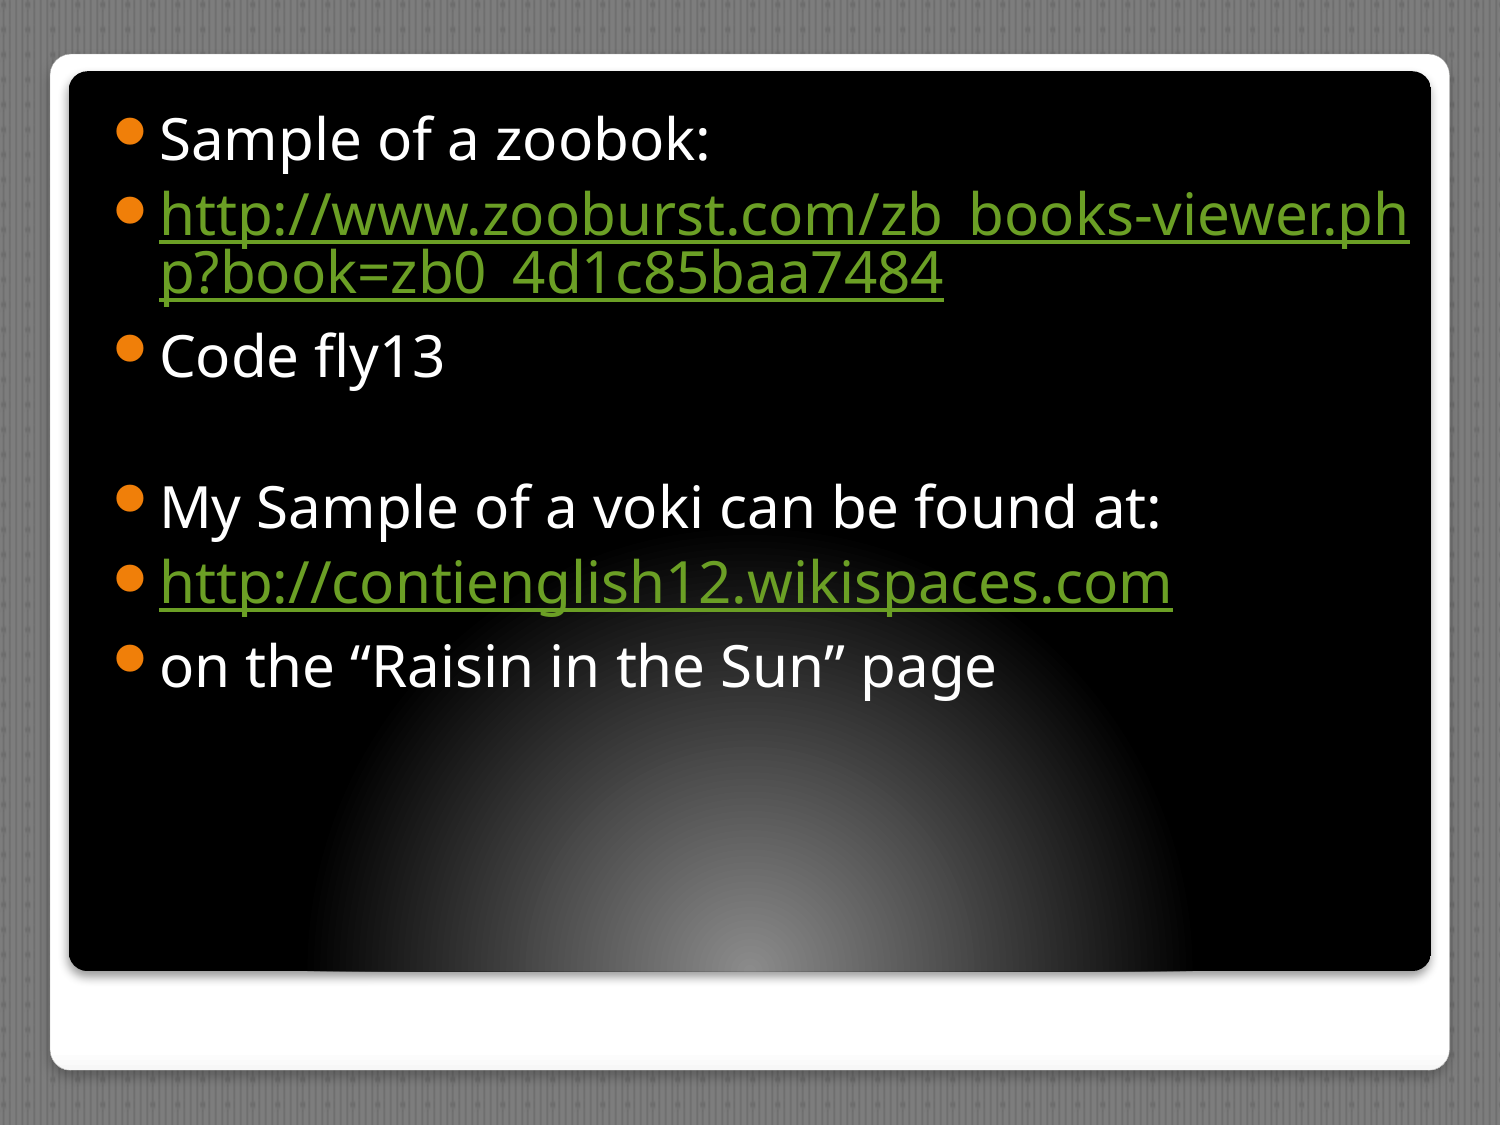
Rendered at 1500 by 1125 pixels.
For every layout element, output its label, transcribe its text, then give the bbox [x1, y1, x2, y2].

list Sample of a zoobok: http://www.zooburst.com/zb_books-viewer.php?book=zb0_4d1c85baa7484 Code fly13 My Sample of a voki can be found at: http://contienglish12.wikispaces.com on the “Raisin in the Sun” page [82, 86, 1425, 774]
